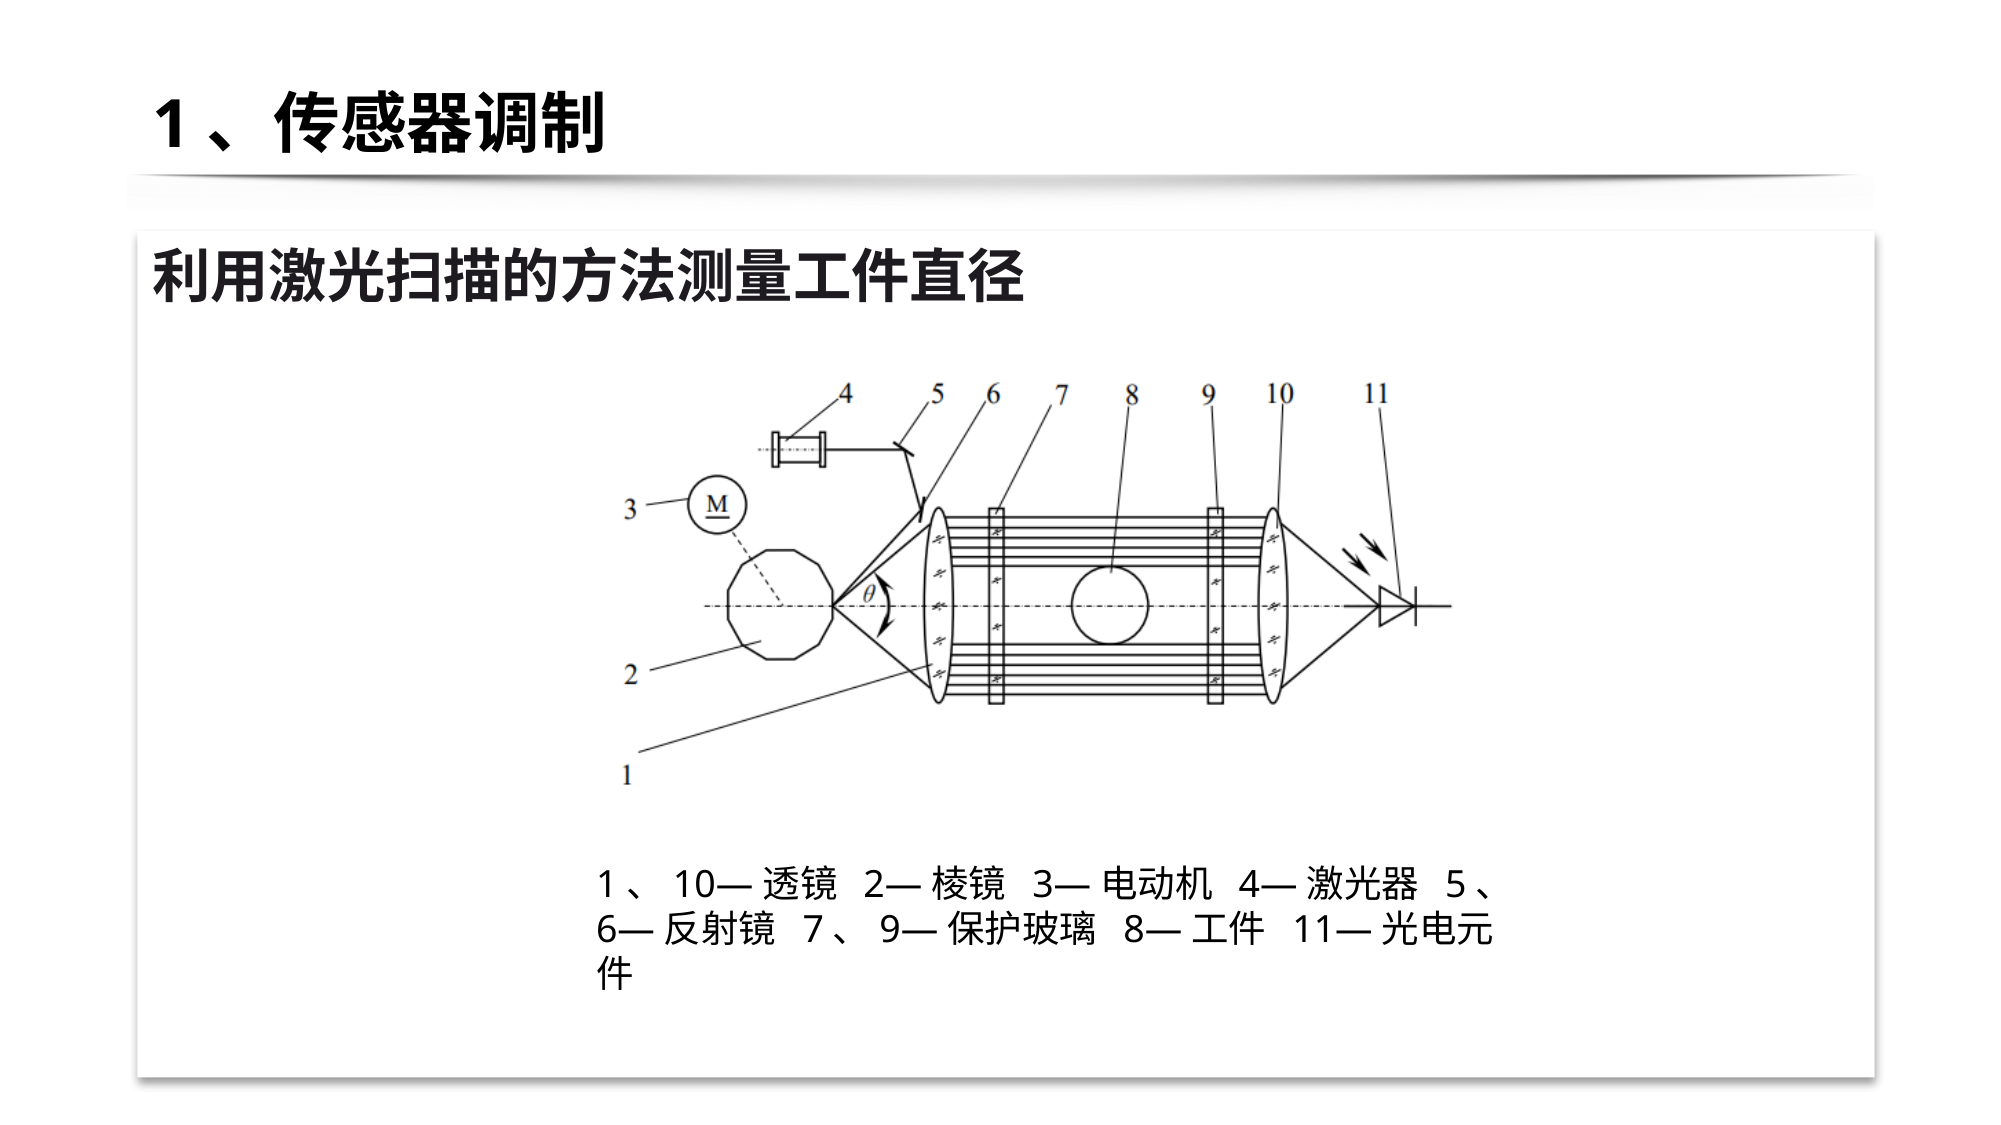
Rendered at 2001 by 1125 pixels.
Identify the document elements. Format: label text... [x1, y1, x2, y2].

text_box 1、10—透镜 2—棱镜 3—电动机 4—激光器 5、6—反射镜 7、9—保护玻璃 8—工件 11—光电元件 [581, 852, 1535, 1003]
picture [581, 326, 1457, 811]
title 1、传感器调制 [137, 77, 1863, 175]
picture [127, 175, 1874, 211]
list 利用激光扫描的方法测量工件直径 [137, 196, 1863, 1014]
